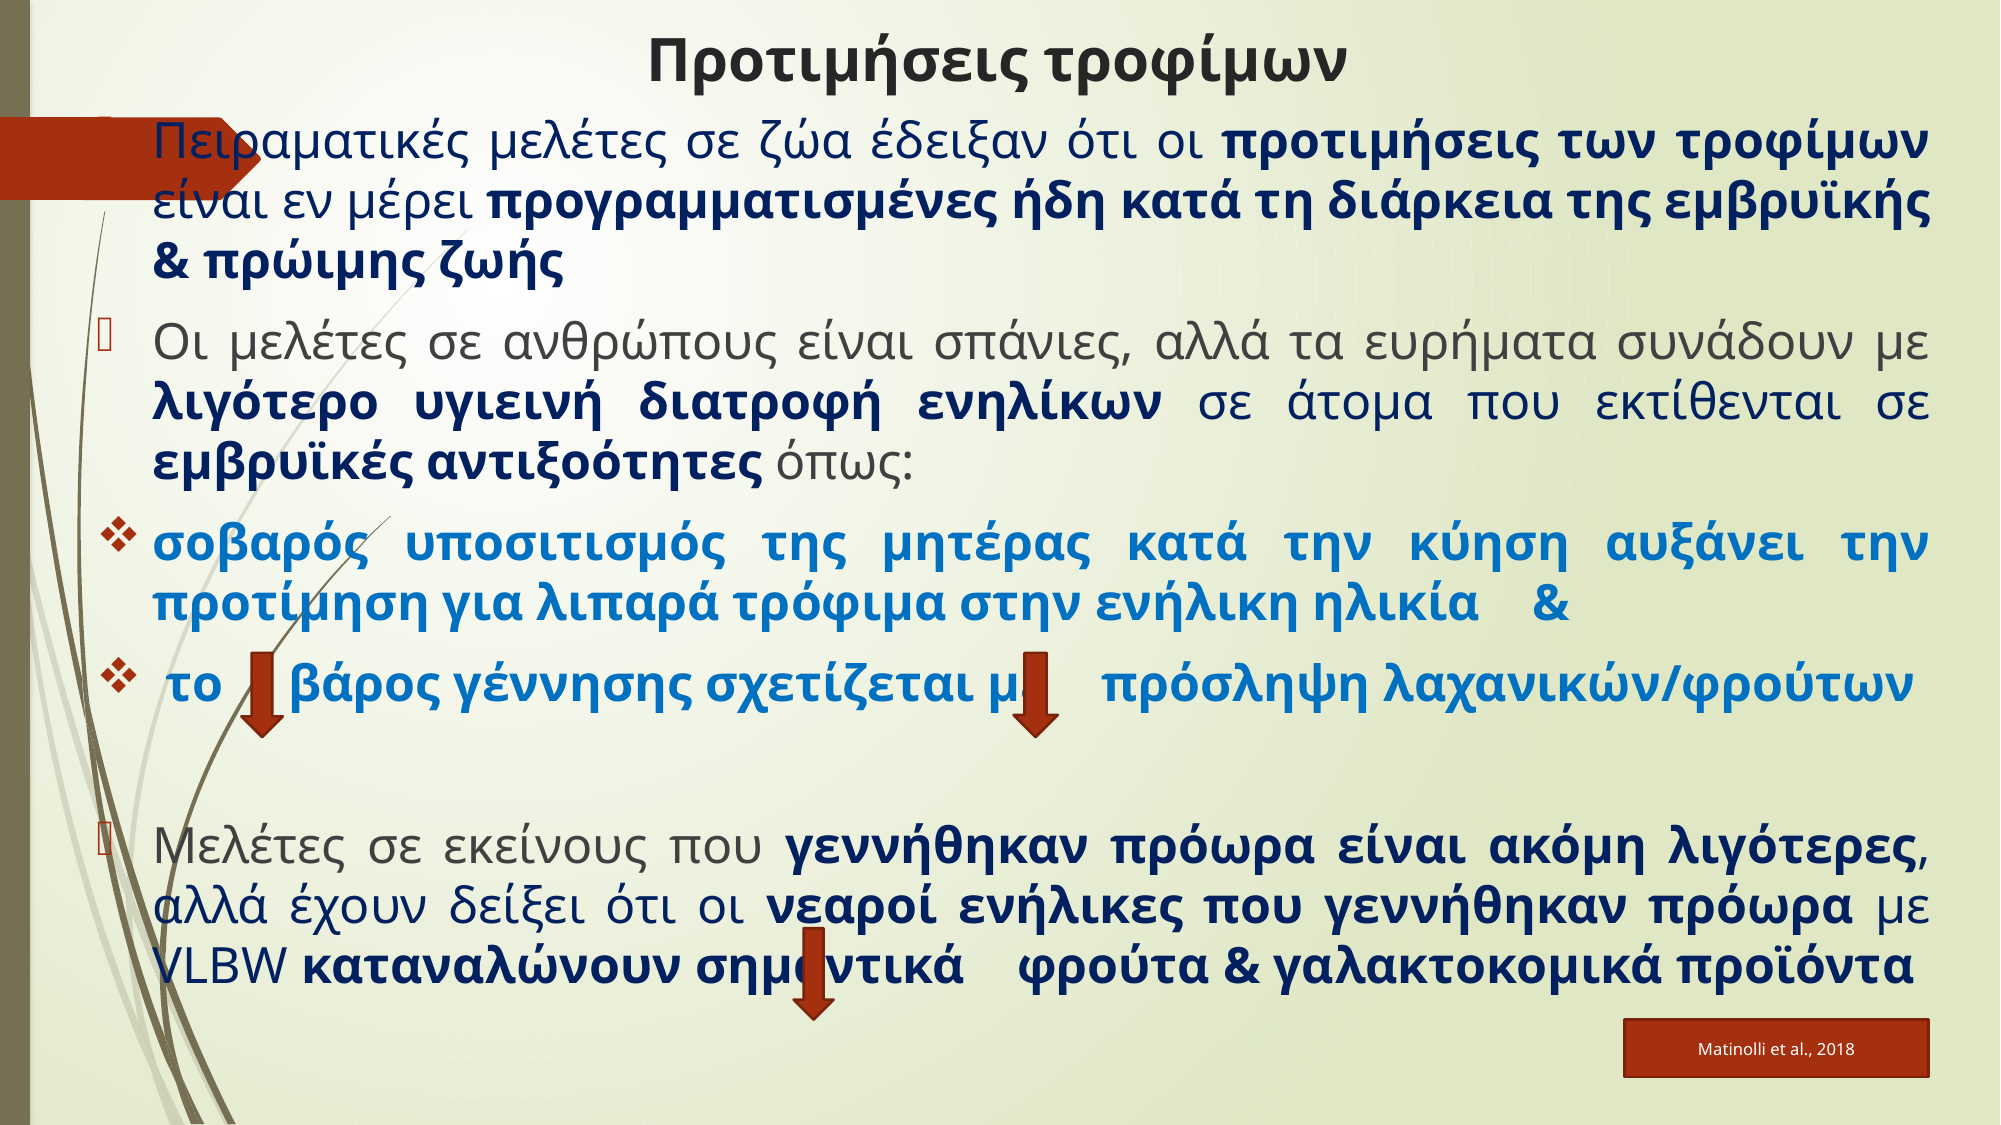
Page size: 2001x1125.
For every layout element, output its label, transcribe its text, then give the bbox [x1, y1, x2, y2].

title Προτιμήσεις τροφίμων [294, 14, 1702, 101]
text_box Matinolli et al., 2018 [1623, 1018, 1930, 1078]
text_box [792, 926, 835, 1021]
list Πειραματικές μελέτες σε ζώα έδειξαν ότι οι προτιμήσεις των τροφίμων είναι εν μέρει προγραμματισμένες ήδη κατά τη διάρκεια της εμβρυϊκής & πρώιμης ζωής Οι μελέτες σε ανθρώπους είναι σπάνιες, αλλά τα ευρήματα συνάδουν με λιγότερο υγιεινή διατροφή ενηλίκων σε άτομα που εκτίθενται σε εμβρυϊκές αντιξοότητες όπως: σοβαρός υποσιτισμός της μητέρας κατά την κύηση αυξάνει την προτίμηση για λιπαρά τρόφιμα στην ενήλικη ηλικία & το βάρος γέννησης σχετίζεται με πρόσληψη λαχανικών/φρούτων Μελέτες σε εκείνους που γεννήθηκαν πρόωρα είναι ακόμη λιγότερες, αλλά έχουν δείξει ότι οι νεαροί ενήλικες που γεννήθηκαν πρόωρα με VLBW καταναλώνουν σημαντικά φρούτα & γαλακτοκομικά προϊόντα [81, 101, 1946, 1095]
text_box [1012, 651, 1059, 739]
text_box [240, 651, 285, 739]
